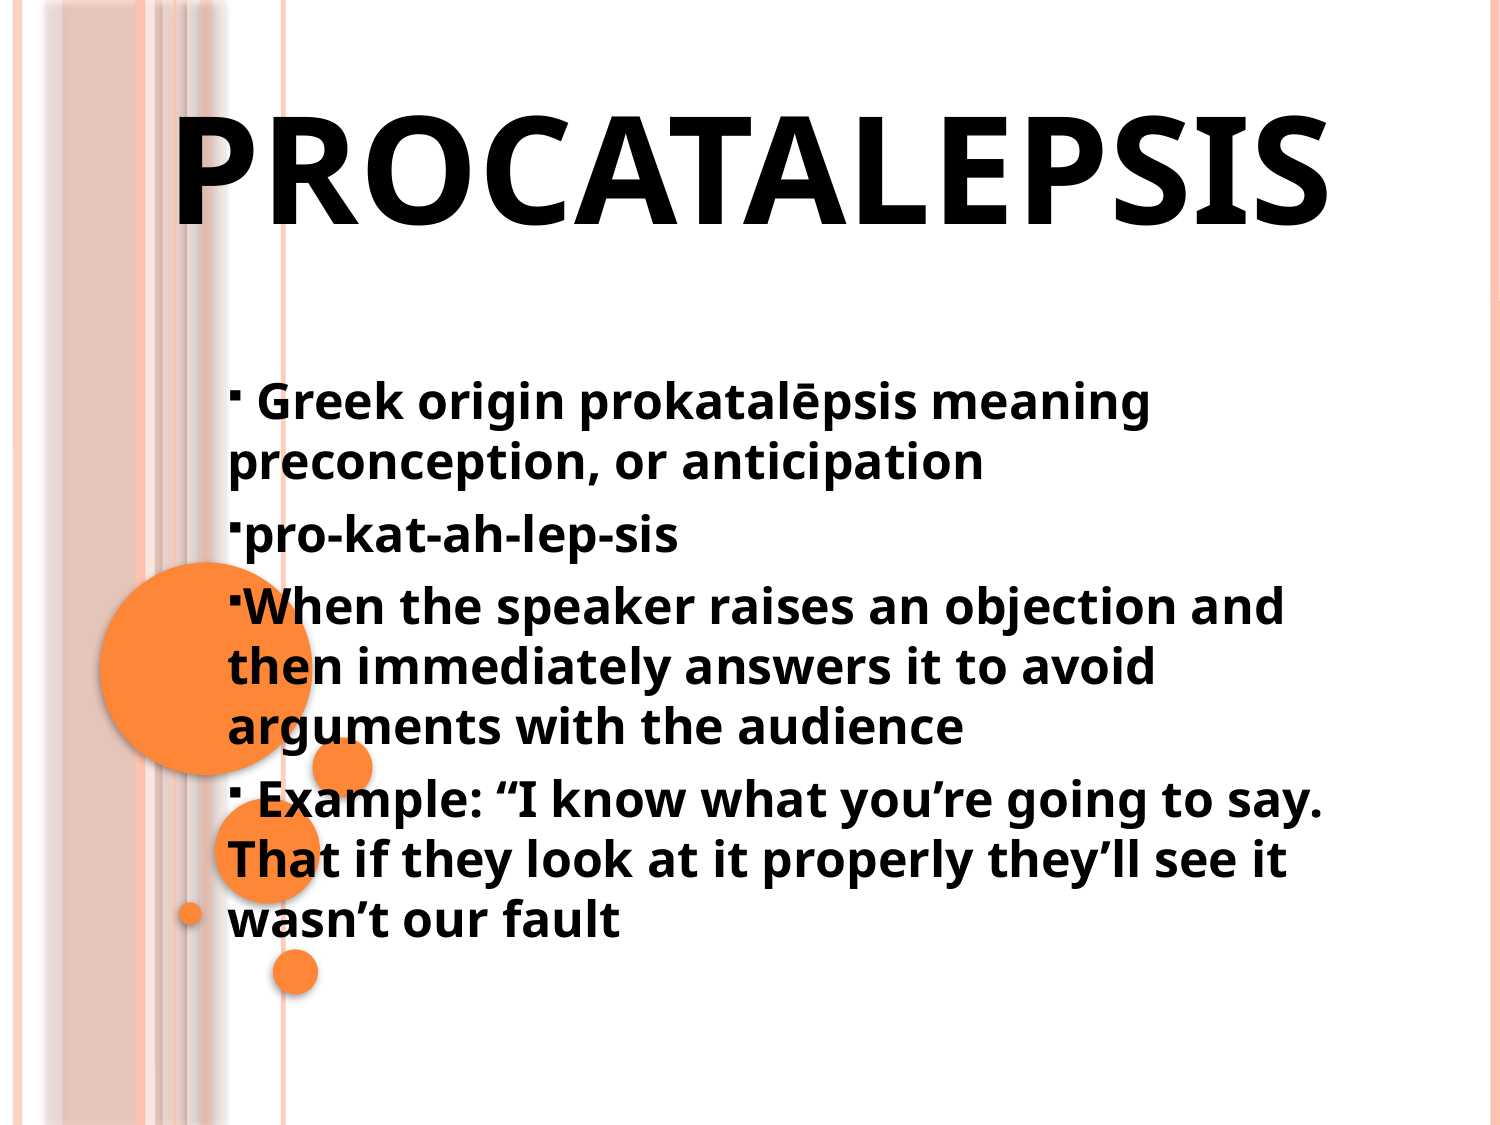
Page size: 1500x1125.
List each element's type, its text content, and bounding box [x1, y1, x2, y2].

subtitle Greek origin prokatalēpsis meaning preconception, or anticipation pro-kat-ah-lep-sis When the speaker raises an objection and then immediately answers it to avoid arguments with the audience Example: “I know what you’re going to say. That if they look at it properly they’ll see it wasn’t our fault [212, 362, 1375, 1025]
title Procatalepsis [112, 62, 1388, 263]
